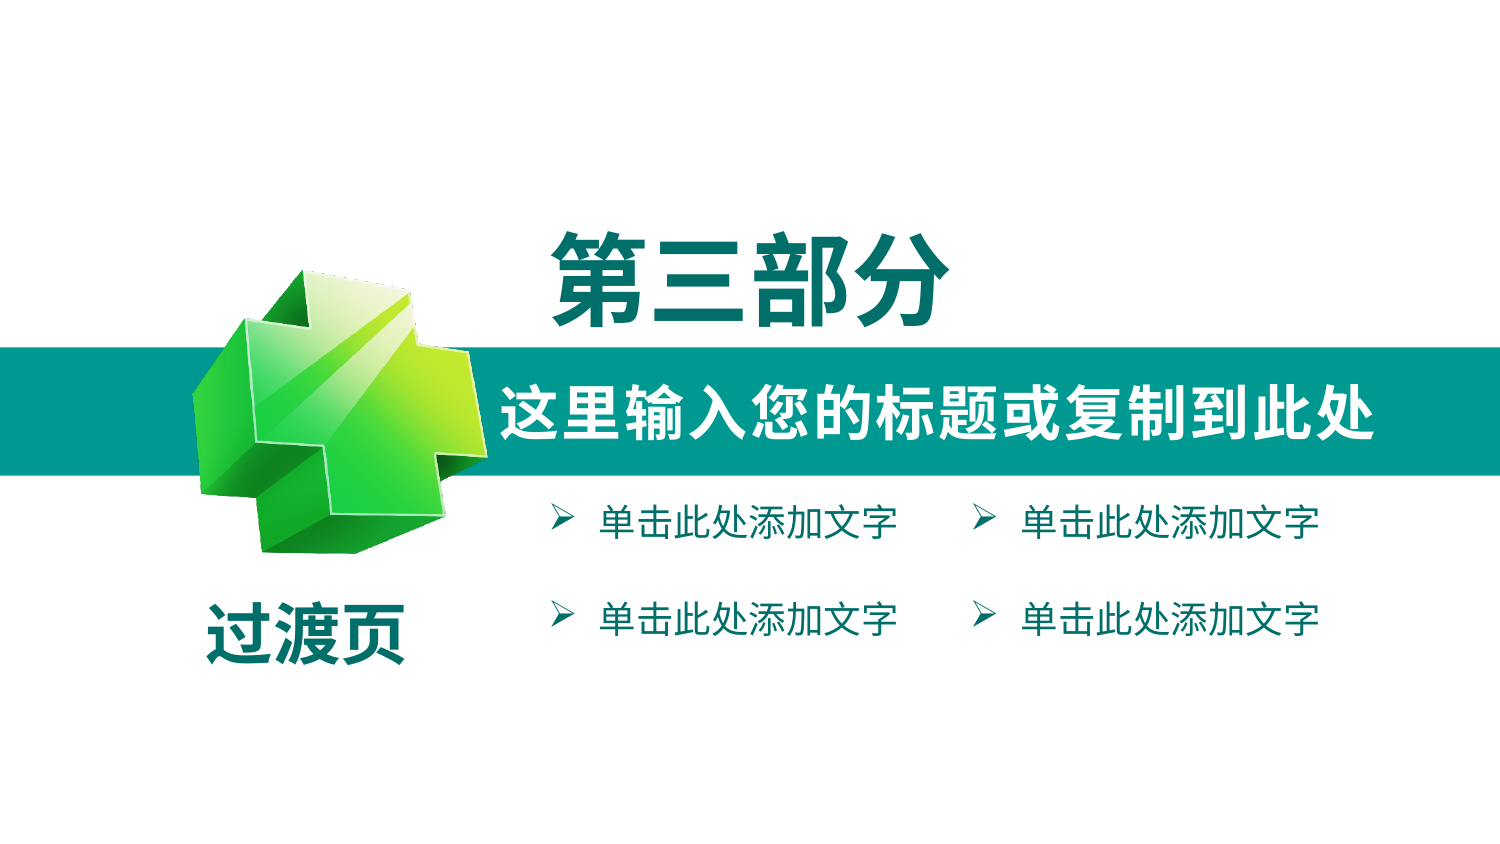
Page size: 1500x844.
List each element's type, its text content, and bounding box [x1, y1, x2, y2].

text_box 第三部分 [510, 246, 990, 310]
text_box 单击此处添加文字 [548, 485, 921, 558]
text_box 单击此处添加文字 [548, 582, 921, 655]
text_box 单击此处添加文字 [969, 485, 1343, 558]
picture [191, 268, 488, 555]
text_box 这里输入您的标题或复制到此处 [0, 345, 186, 478]
text_box 过渡页 [197, 596, 417, 668]
text_box 这里输入您的标题或复制到此处 [493, 345, 1500, 478]
text_box 单击此处添加文字 [969, 582, 1343, 655]
